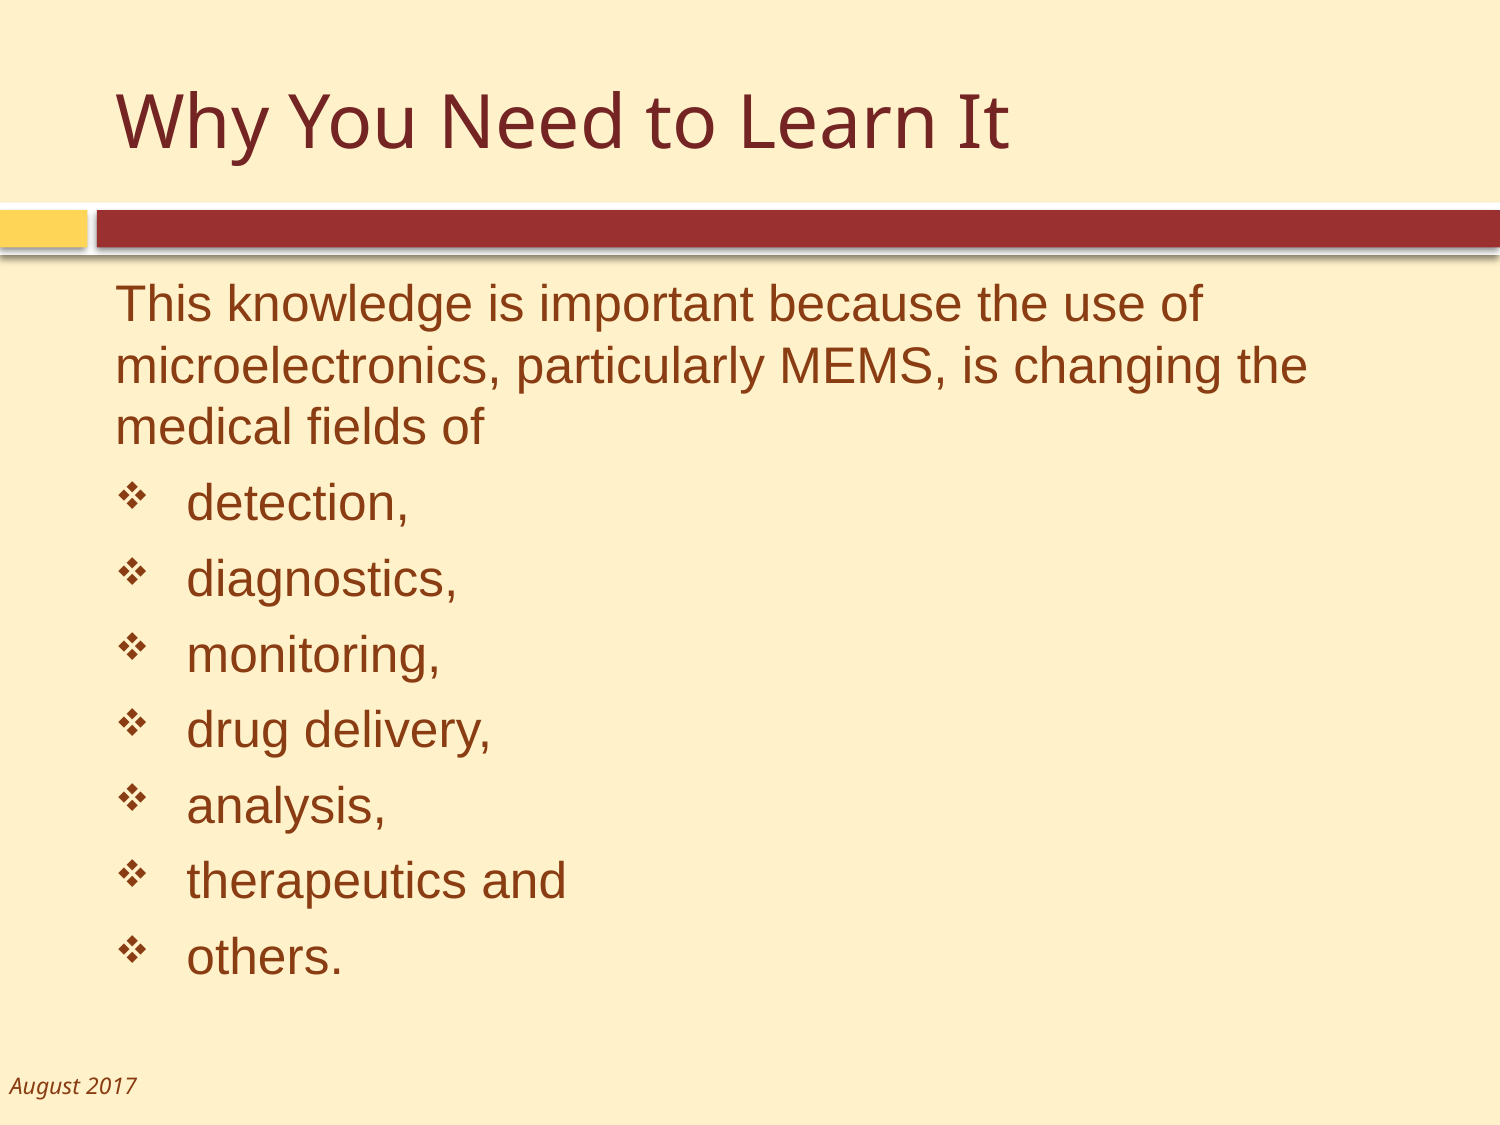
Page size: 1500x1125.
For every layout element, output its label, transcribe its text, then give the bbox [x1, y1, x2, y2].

list This knowledge is important because the use of microelectronics, particularly MEMS, is changing the medical fields of detection, diagnostics, monitoring, drug delivery, analysis, therapeutics and others. [100, 262, 1438, 1000]
title Why You Need to Learn It [100, 37, 1438, 200]
